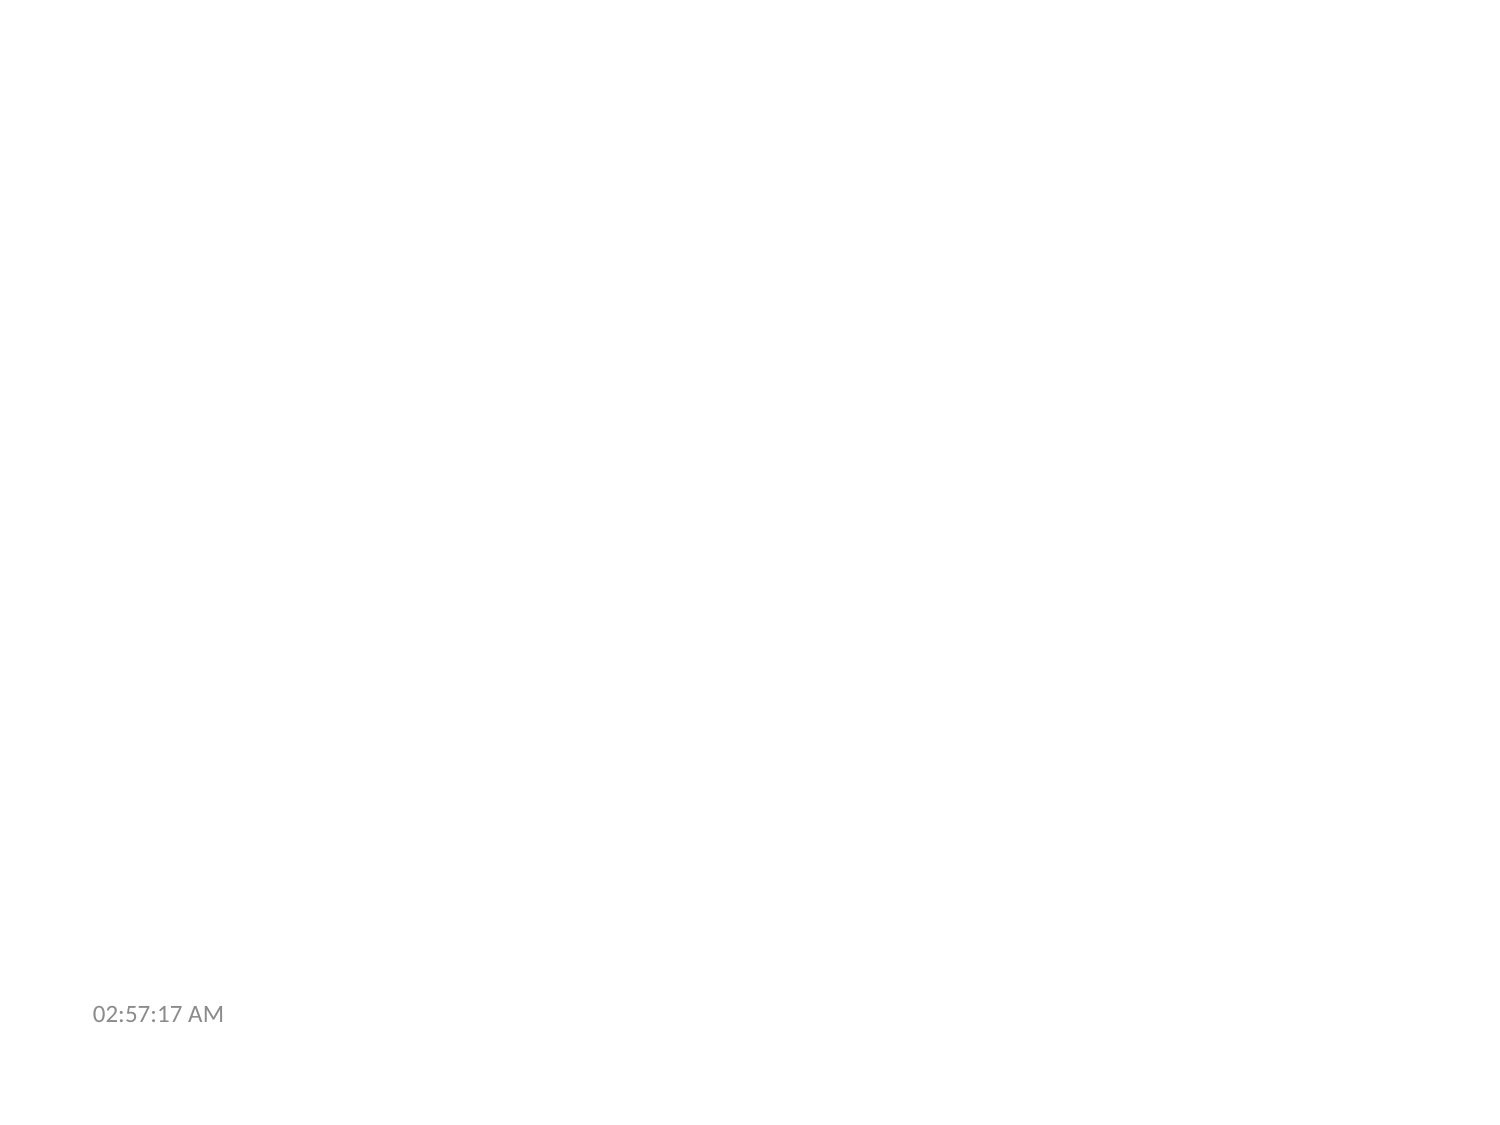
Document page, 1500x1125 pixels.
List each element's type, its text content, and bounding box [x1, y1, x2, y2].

text_box 3:35:09 PM [77, 982, 428, 1043]
